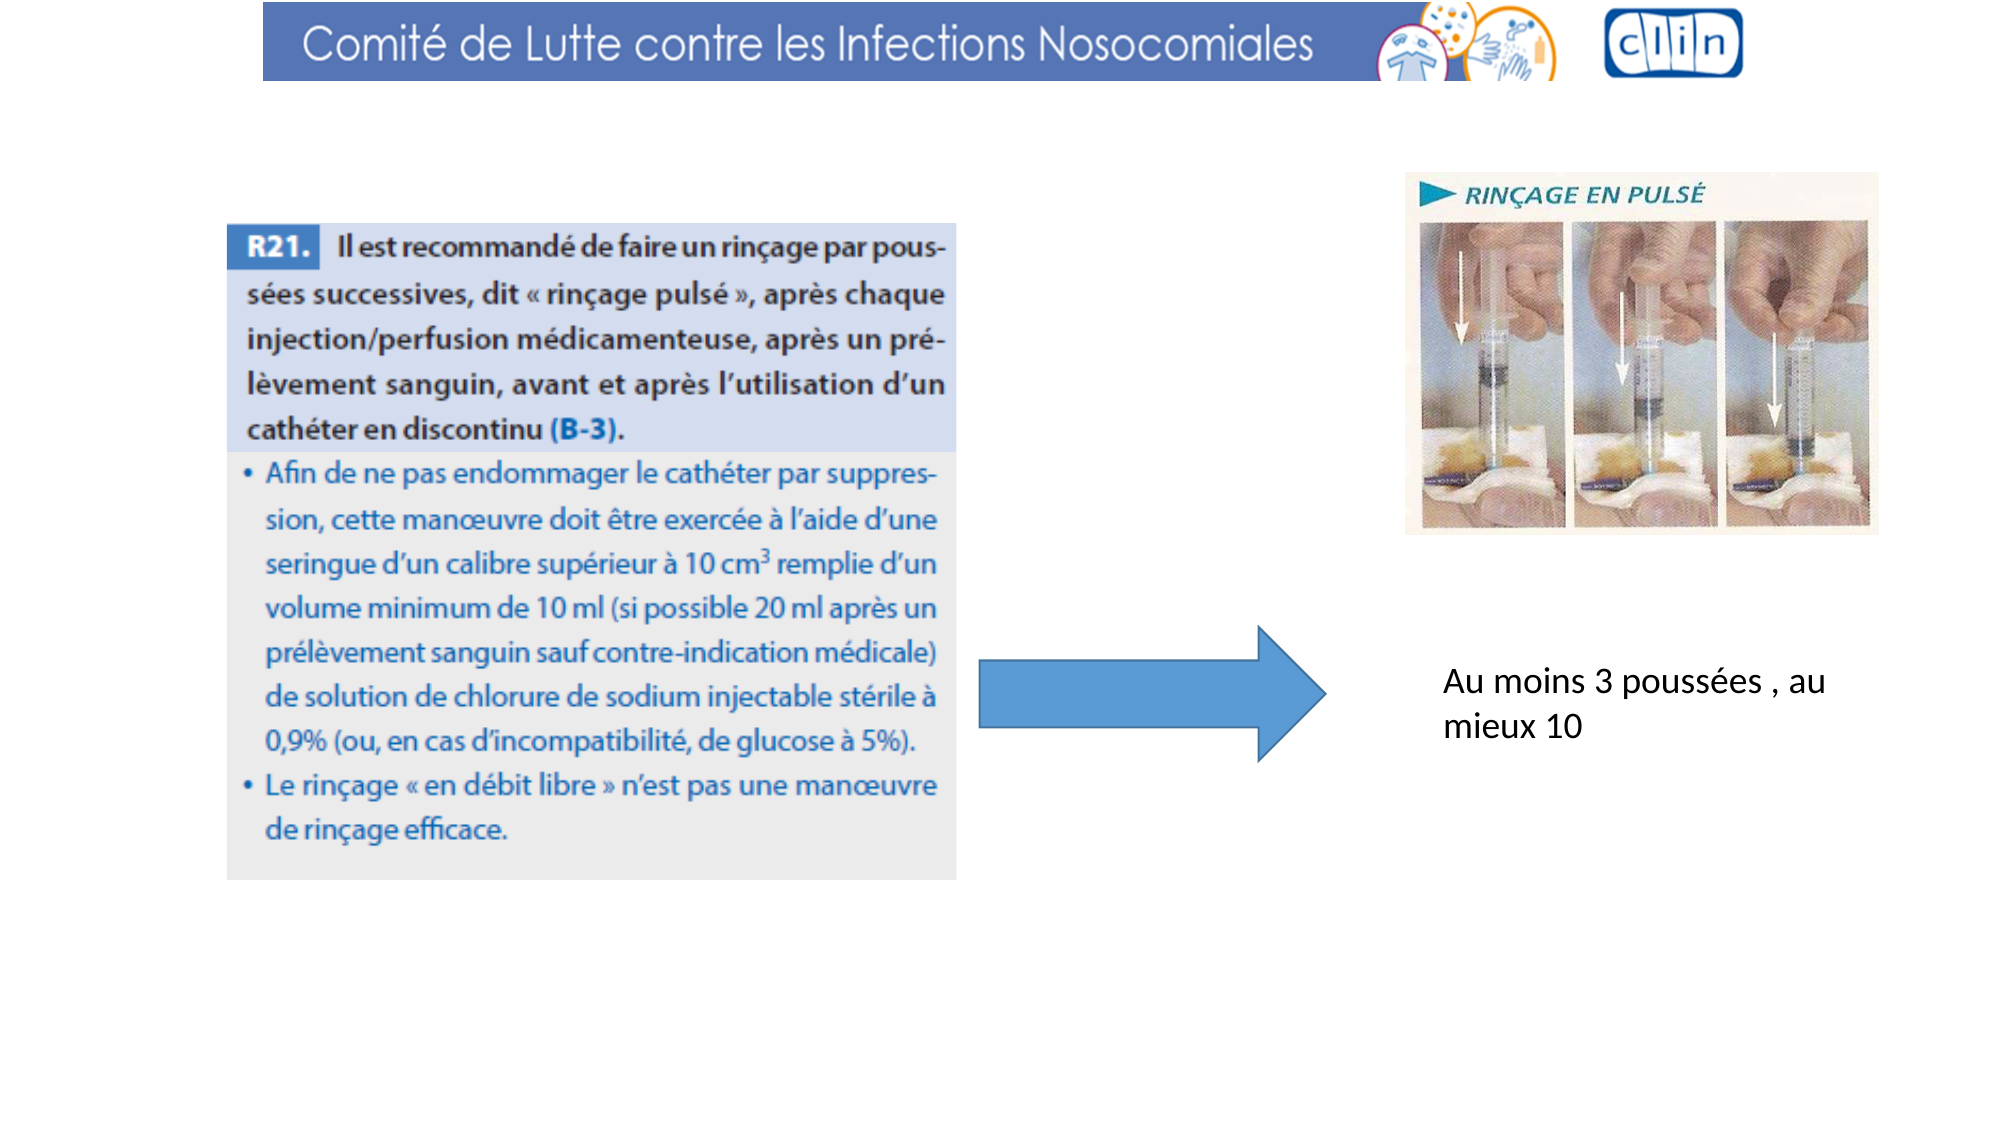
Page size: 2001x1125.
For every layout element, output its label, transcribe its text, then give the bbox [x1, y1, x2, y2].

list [226, 223, 957, 452]
picture [226, 452, 957, 880]
text_box Au moins 3 poussées , au mieux 10 [1428, 648, 1899, 754]
picture [1405, 172, 1879, 535]
picture [263, 2, 1764, 81]
text_box [978, 624, 1328, 764]
